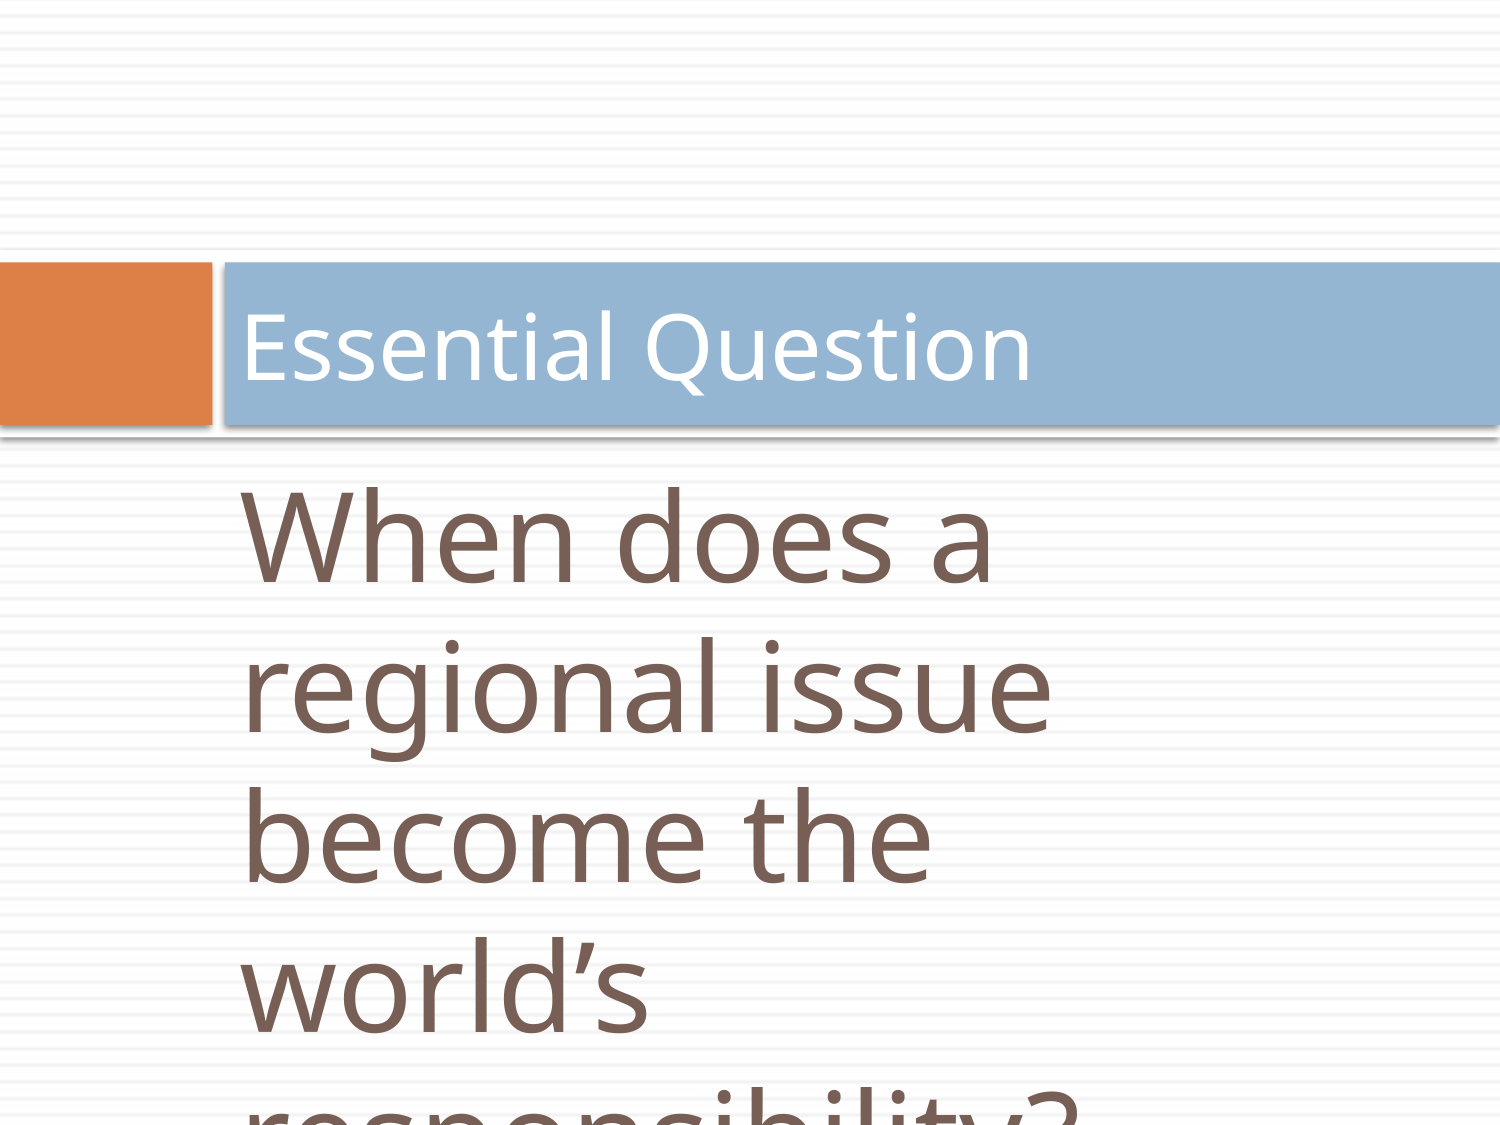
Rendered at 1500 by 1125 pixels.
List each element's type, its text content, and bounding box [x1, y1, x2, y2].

title Essential Question [225, 262, 1475, 425]
list When does a regional issue become the world’s responsibility? [225, 450, 1394, 725]
